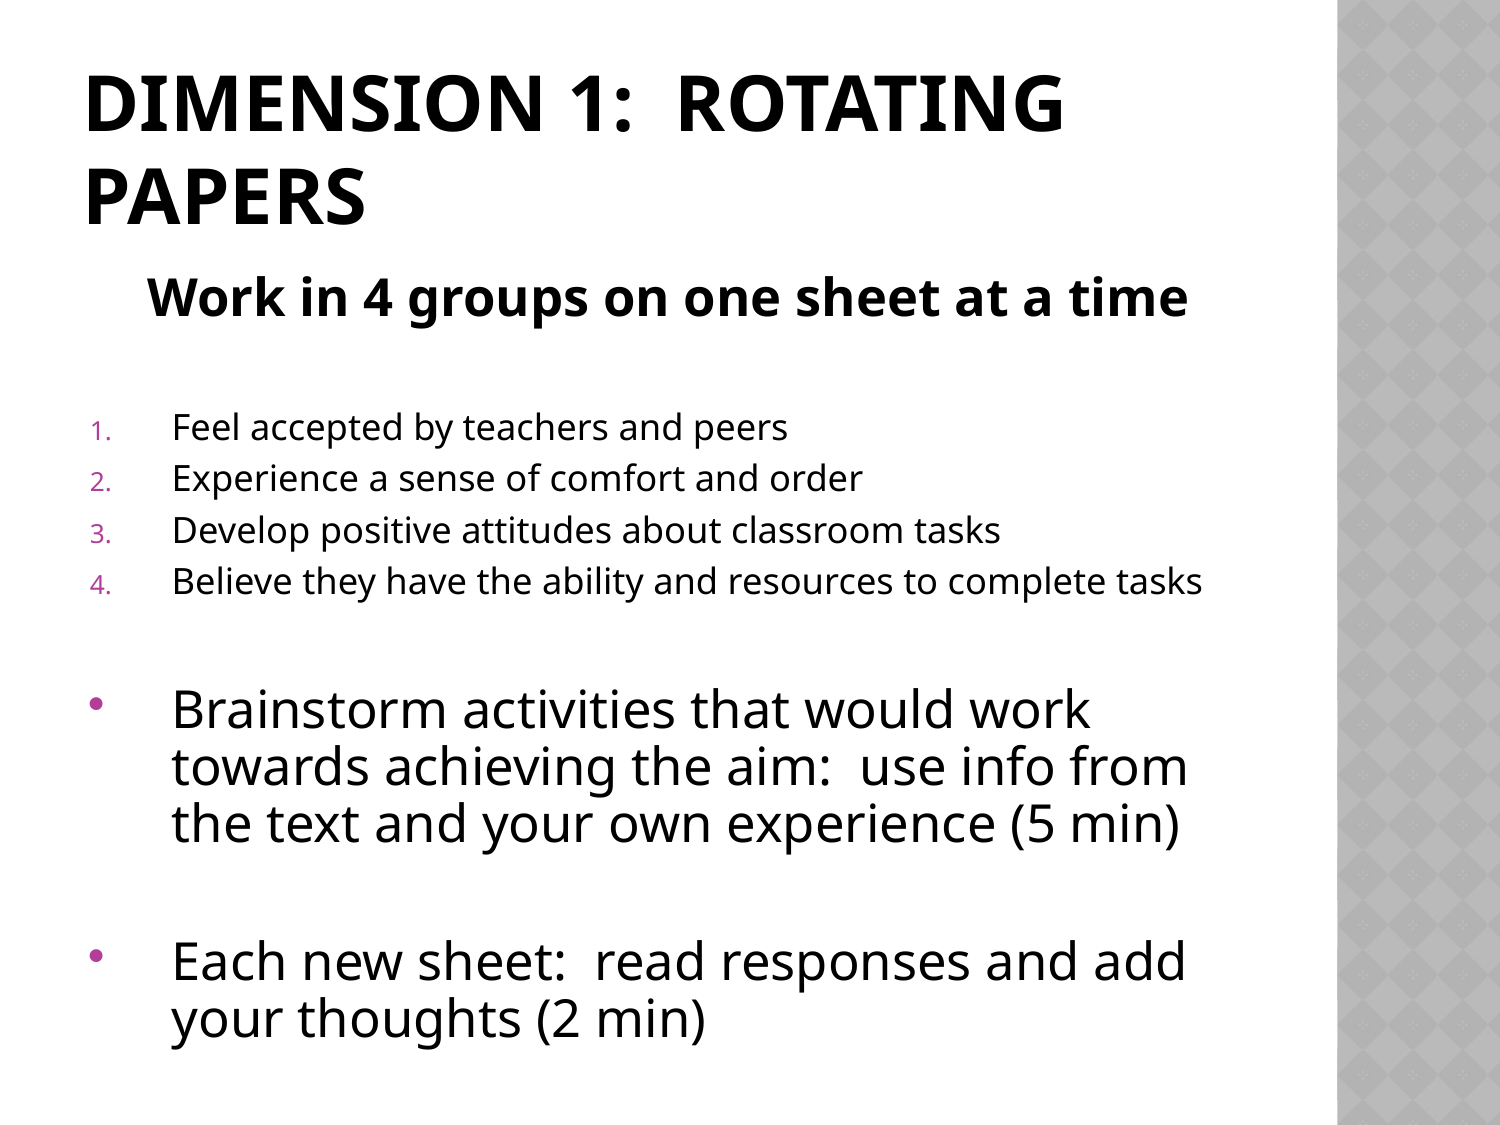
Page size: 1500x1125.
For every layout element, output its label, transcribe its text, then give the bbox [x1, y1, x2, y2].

list Work in 4 groups on one sheet at a time Feel accepted by teachers and peers Experience a sense of comfort and order Develop positive attitudes about classroom tasks Believe they have the ability and resources to complete tasks Brainstorm activities that would work towards achieving the aim: use info from the text and your own experience (5 min) Each new sheet: read responses and add your thoughts (2 min) [75, 264, 1263, 1059]
title Dimension 1: Rotating Papers [75, 52, 1263, 240]
